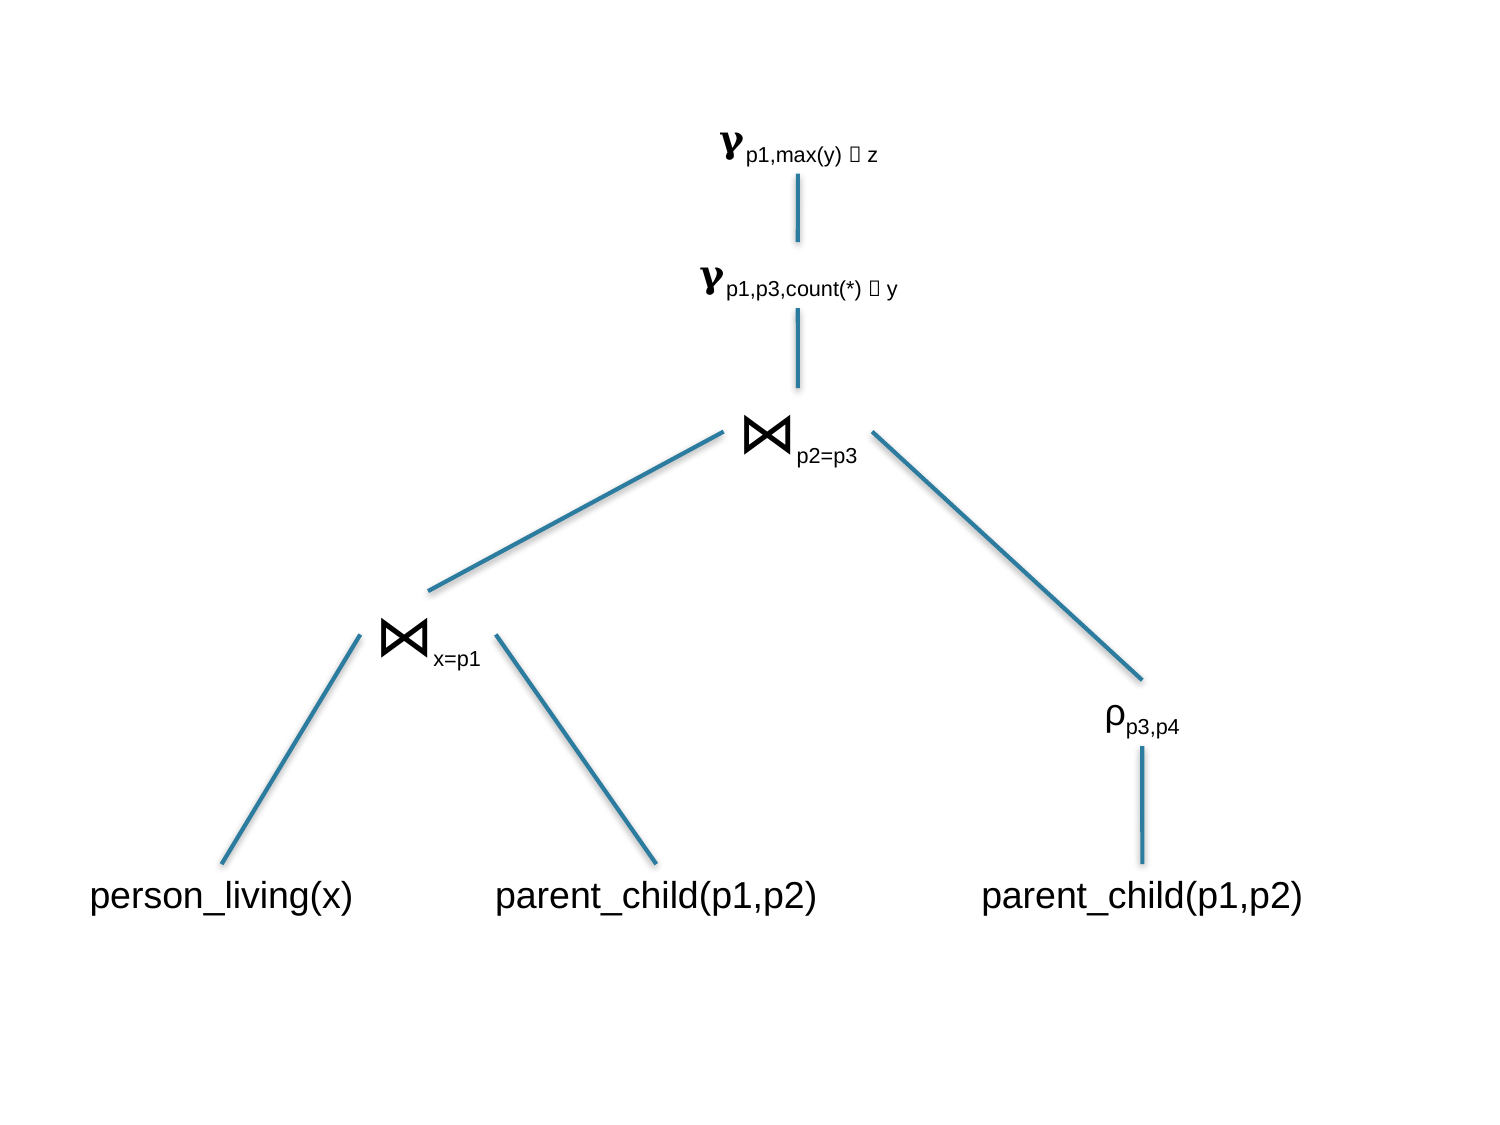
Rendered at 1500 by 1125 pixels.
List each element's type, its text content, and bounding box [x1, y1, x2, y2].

text_box ⋈p2=p3 [723, 388, 873, 475]
text_box person_living(x) [74, 864, 369, 924]
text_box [221, 633, 371, 865]
text_box ρp3,p4 [1089, 680, 1195, 746]
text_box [485, 633, 657, 865]
text_box 𝛄p1,max(y)  z [702, 107, 894, 174]
text_box 𝛄p1,p3,count(*)  y [682, 242, 914, 309]
text_box ⋈x=p1 [360, 591, 496, 678]
text_box parent_child(p1,p2) [966, 864, 1319, 924]
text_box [427, 430, 733, 592]
text_box parent_child(p1,p2) [480, 864, 833, 924]
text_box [863, 430, 1143, 681]
